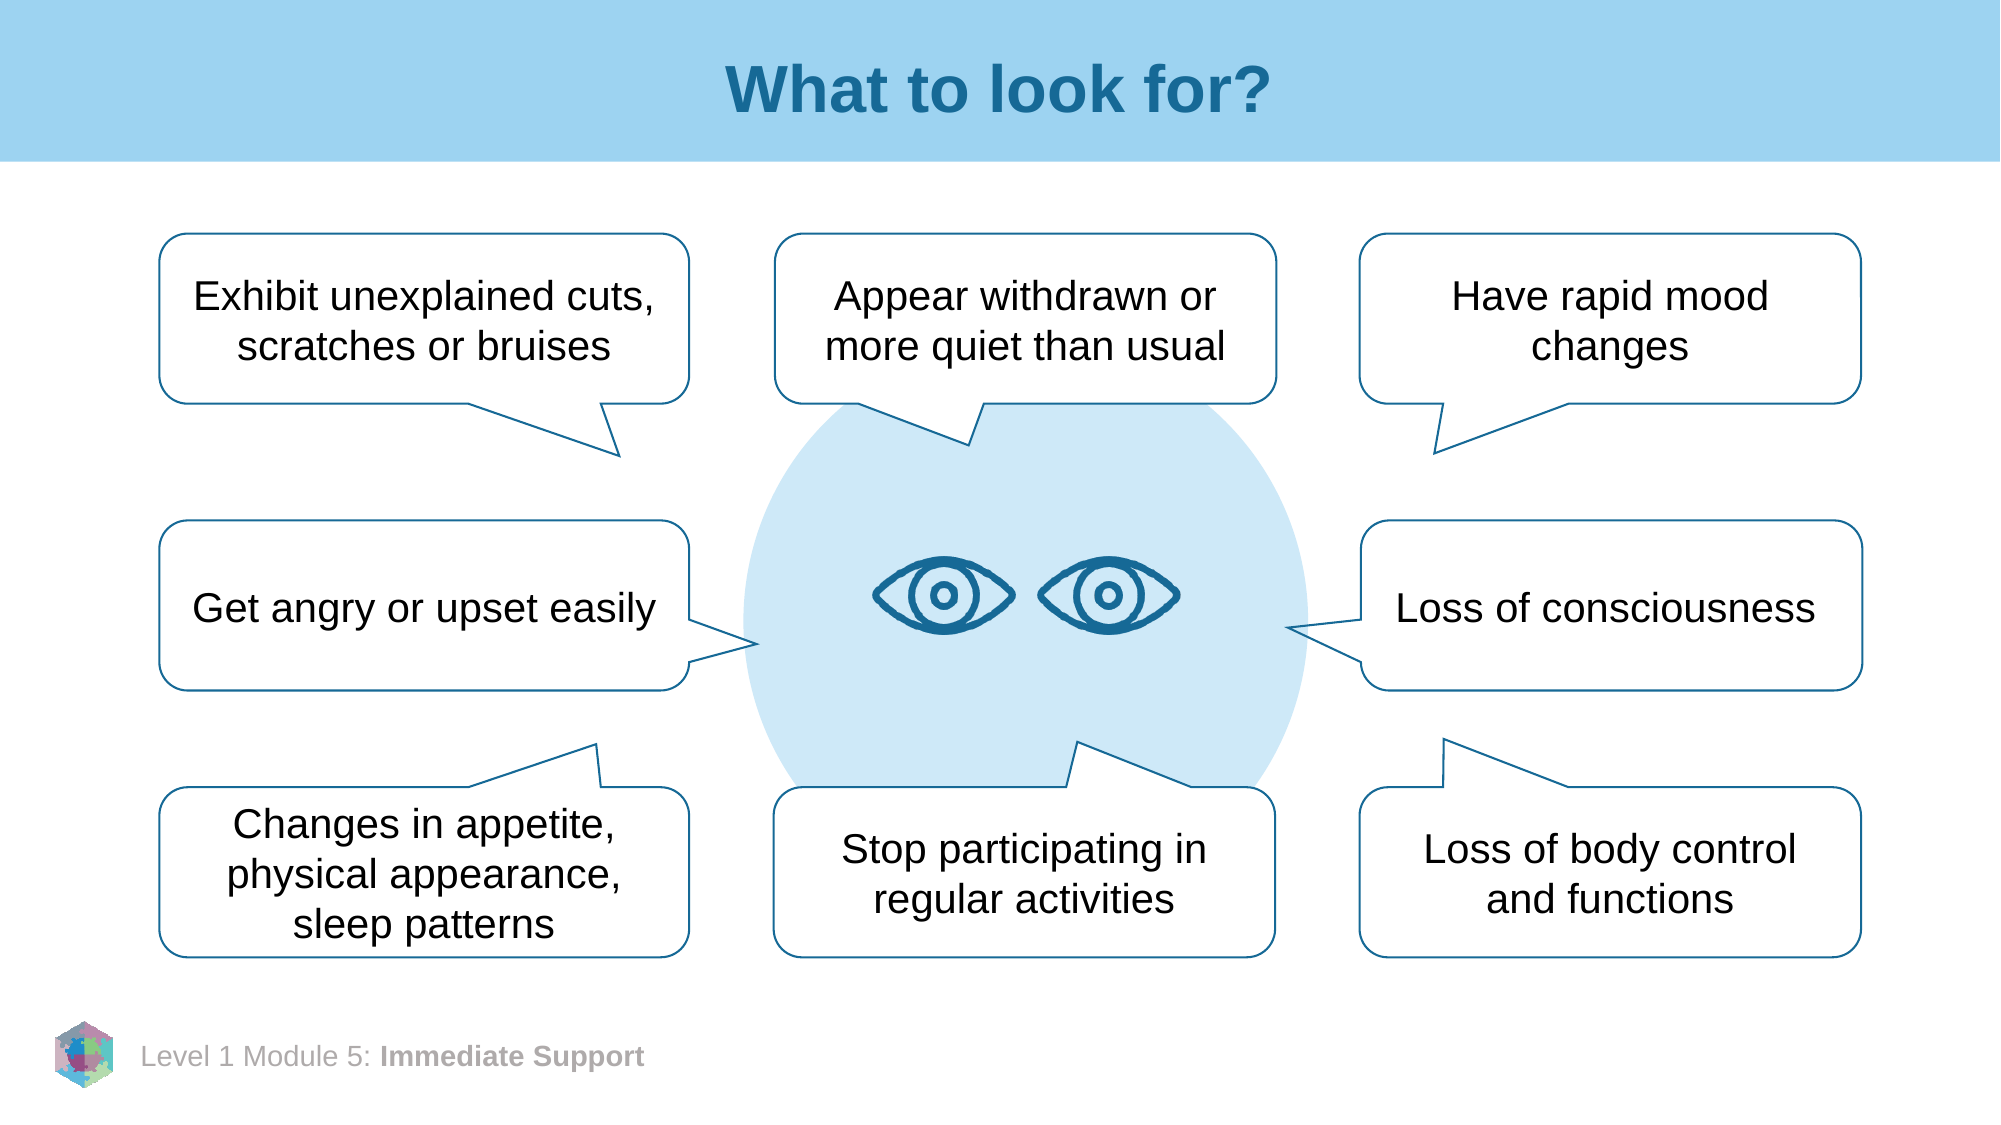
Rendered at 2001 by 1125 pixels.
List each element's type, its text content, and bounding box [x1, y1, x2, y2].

text_box [742, 405, 1069, 786]
text_box Changes in appetite, physical appearance, sleep patterns [158, 742, 691, 959]
text_box [979, 405, 1310, 787]
text_box Loss of consciousness [1284, 519, 1864, 692]
text_box Have rapid mood changes [1358, 232, 1863, 456]
text_box Get angry or upset easily [158, 519, 760, 692]
text_box Exhibit unexplained cuts, scratches or bruises [158, 232, 691, 458]
text_box Loss of body control and functions [1358, 737, 1863, 959]
text_box Appear withdrawn or more quiet than usual [773, 232, 1278, 423]
title What to look for? [137, 19, 1863, 163]
text_box Stop participating in regular activities [772, 767, 1277, 959]
picture [854, 423, 1198, 767]
picture [55, 1021, 113, 1088]
